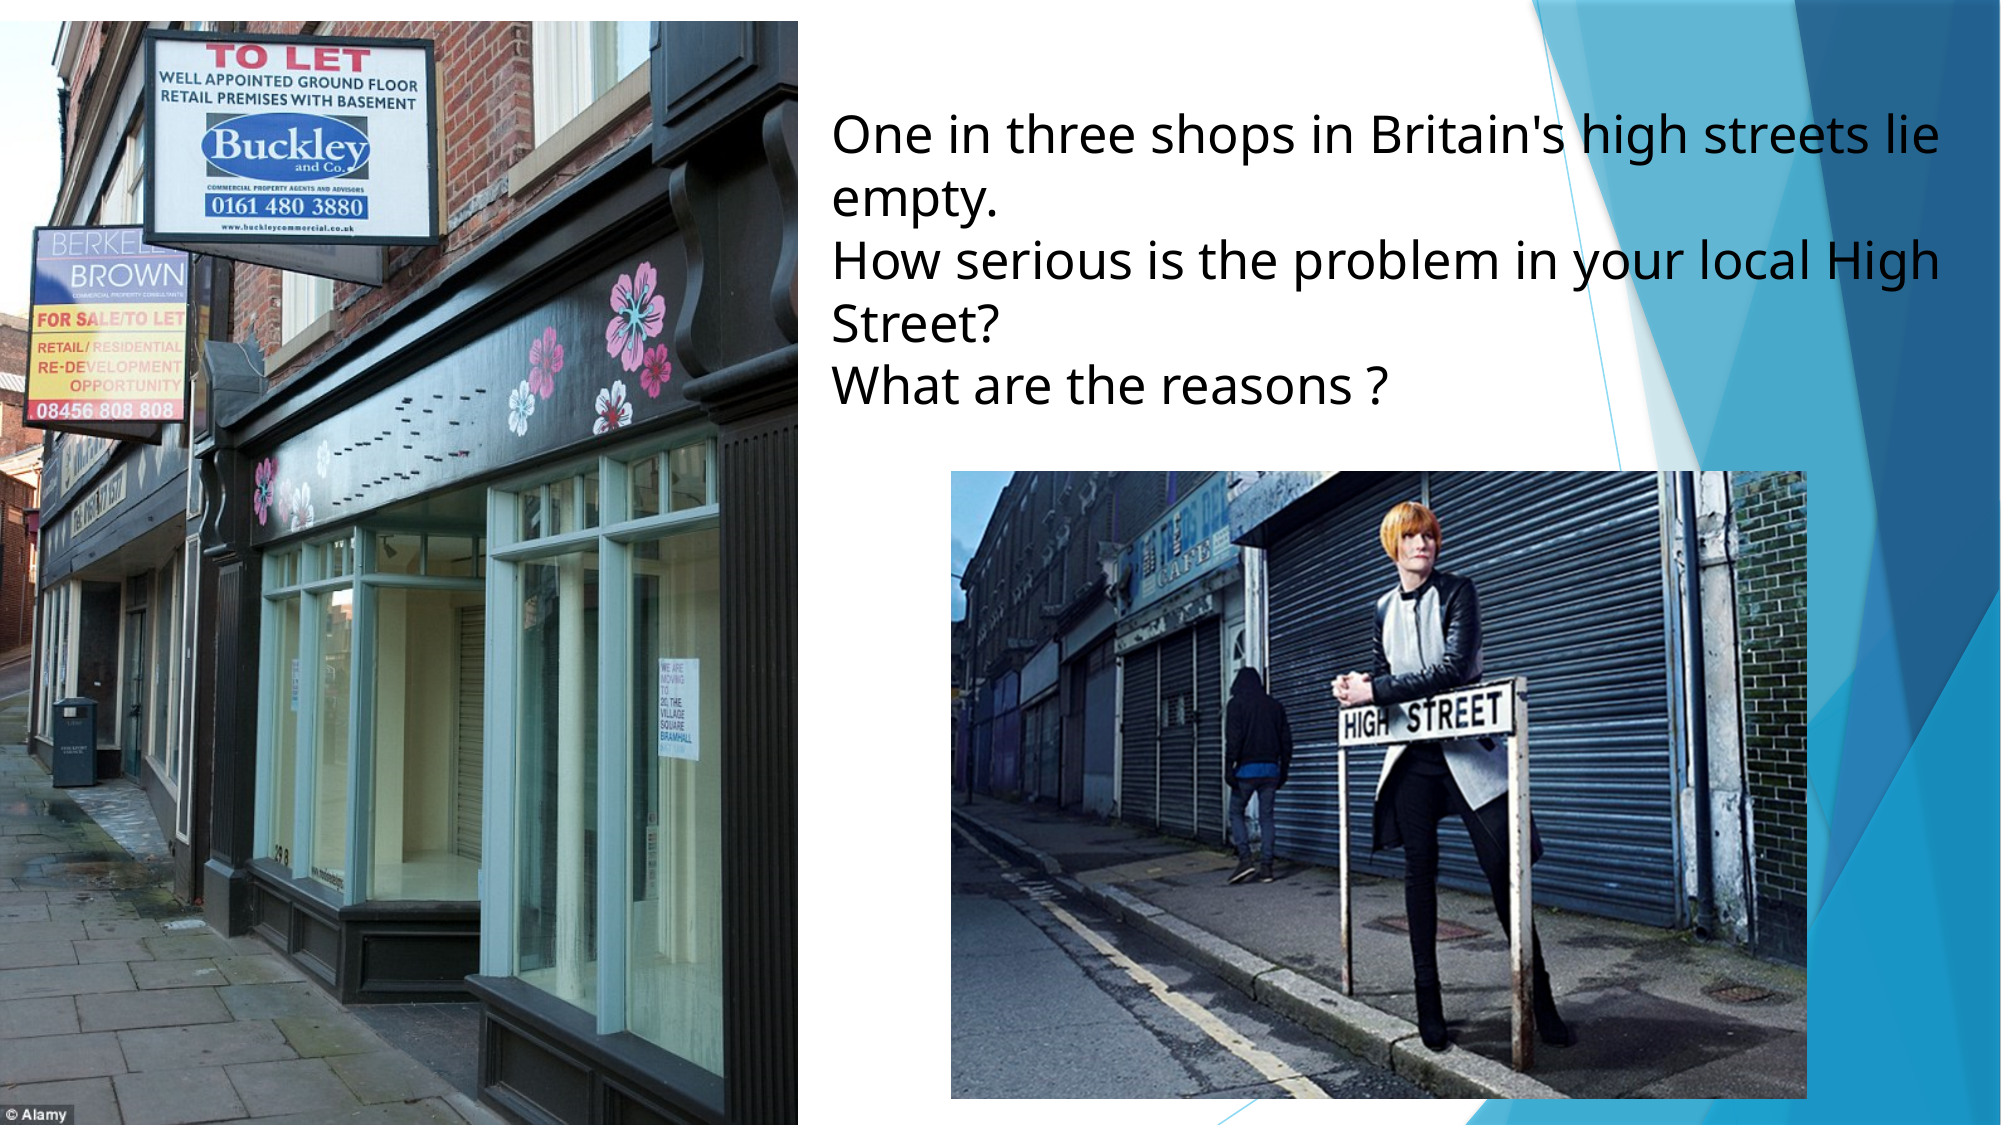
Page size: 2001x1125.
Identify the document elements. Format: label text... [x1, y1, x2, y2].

picture [951, 471, 1808, 1100]
title One in three shops in Britain's high streets lie empty. How serious is the problem in your local High Street? What are the reasons ? [816, 21, 1980, 675]
picture [0, 21, 798, 1125]
